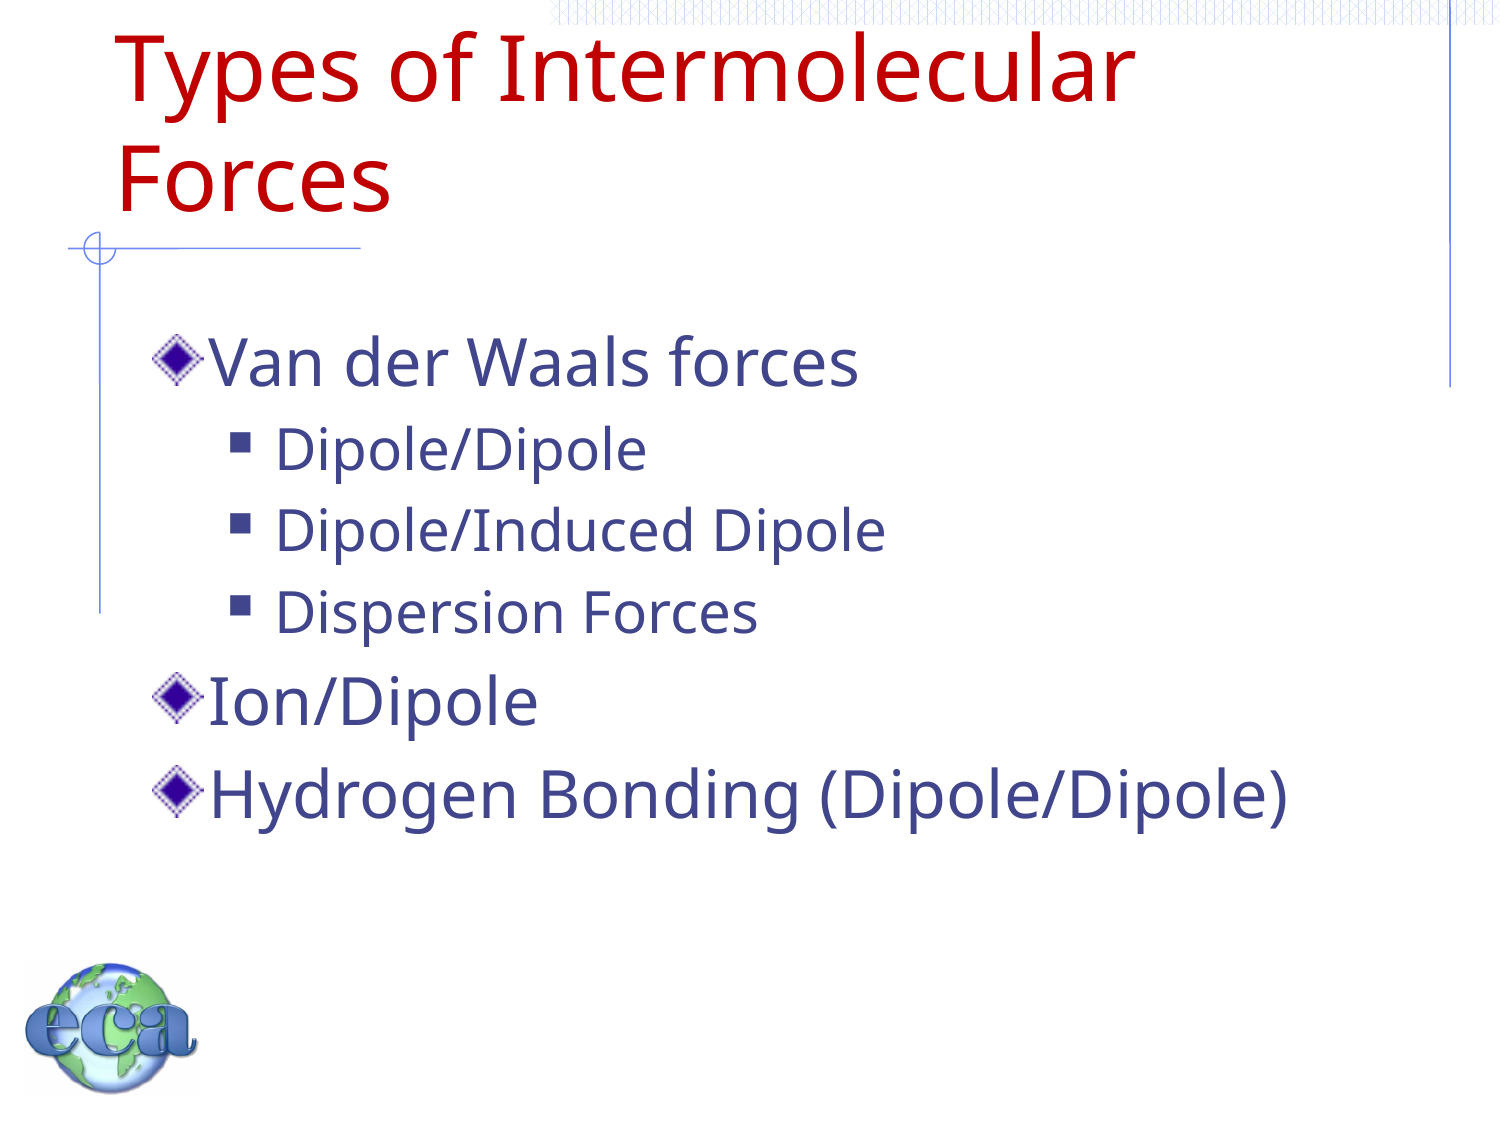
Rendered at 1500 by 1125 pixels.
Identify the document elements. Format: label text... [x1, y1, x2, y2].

picture [152, 765, 204, 818]
list Van der Waals forces Dipole/Dipole Dipole/Induced Dipole Dispersion Forces Ion/Dipole Hydrogen Bonding (Dipole/Dipole) [137, 312, 1413, 988]
picture [152, 672, 204, 724]
title Types of Intermolecular Forces [99, 49, 1376, 238]
picture [152, 334, 204, 386]
picture [23, 960, 200, 1096]
